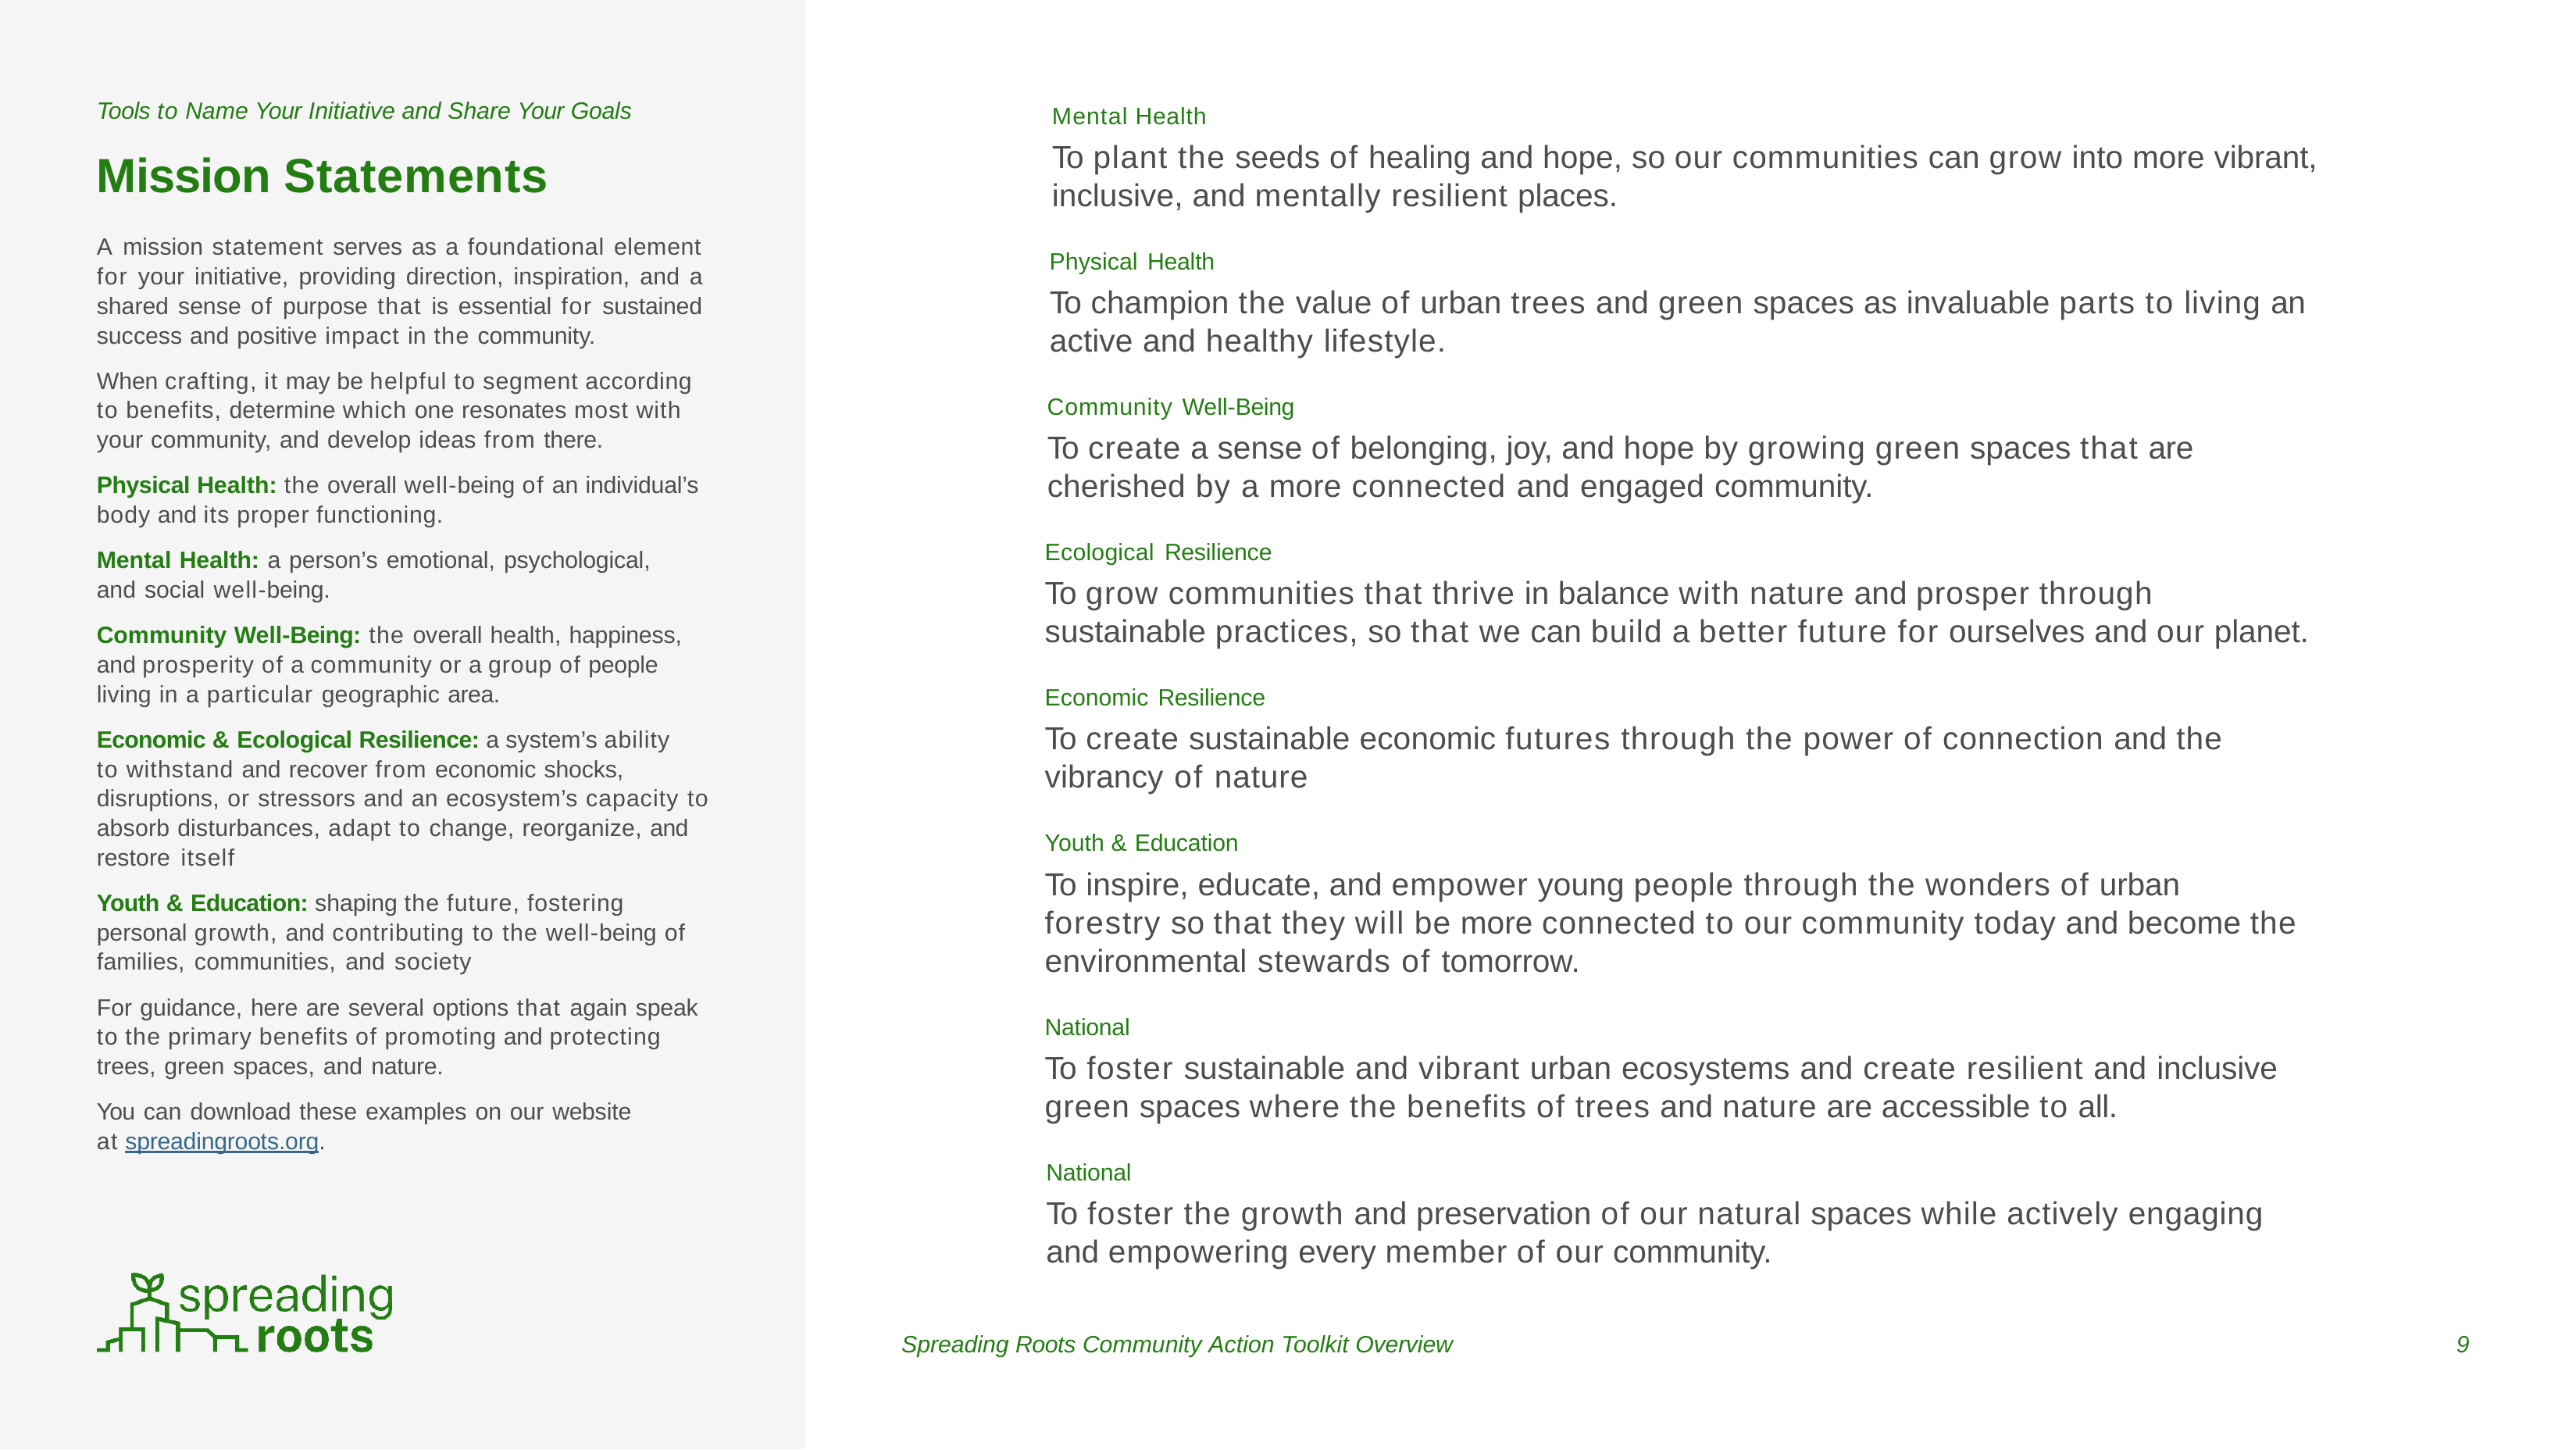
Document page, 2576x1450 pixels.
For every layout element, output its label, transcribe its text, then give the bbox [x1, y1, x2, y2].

text_box Tools to Name Your Initiative and Share Your Goals Mission Statements A mission statement serves as a foundational element for your initiative, providing direction, inspiration, and a shared sense of purpose that is essential for sustained success and positive impact in the community. When crafting, it may be helpful to segment according to benefits, determine which one resonates most with your community, and develop ideas from there. Physical Health: the overall well-being of an individual’s body and its proper functioning. Mental Health: a person’s emotional, psychological, and social well-being. Community Well-Being: the overall health, happiness, and prosperity of a community or a group of people living in a particular geographic area. Economic & Ecological Resilience: a system’s ability to withstand and recover from economic shocks, disruptions, or stressors and an ecosystem’s capacity to absorb disturbances, adapt to change, reorganize, and restore itself Youth & Education: shaping the future, fostering personal growth, and contributing to the well-being of families, communities, and society For guidance, here are several options that again speak to the primary benefits of promoting and protecting trees, green spaces, and nature. You can download these examples on our website at spreadingroots.org. [95, 84, 715, 1155]
footer Spreading Roots Community Action Toolkit Overview [900, 1326, 1457, 1450]
slide_number 9 [2454, 1326, 2486, 1450]
picture [97, 1273, 392, 1352]
text_box Mental Health To plant the seeds of healing and hope, so our communities can grow into more vibrant, inclusive, and mentally resilient places. Physical Health To champion the value of urban trees and green spaces as invaluable parts to living an active and healthy lifestyle. Community Well-Being To create a sense of belonging, joy, and hope by growing green spaces that are cherished by a more connected and engaged community. Ecological Resilience To grow communities that thrive in balance with nature and prosper through sustainable practices, so that we can build a better future for ourselves and our planet. Economic Resilience To create sustainable economic futures through the power of connection and the vibrancy of nature Youth & Education To inspire, educate, and empower young people through the wonders of urban forestry so that they will be more connected to our community today and become the environmental stewards of tomorrow. National To foster sustainable and vibrant urban ecosystems and create resilient and inclusive green spaces where the benefits of trees and nature are accessible to all. National To foster the growth and preservation of our natural spaces while actively engaging and empowering every member of our community. [1043, 93, 2333, 1270]
